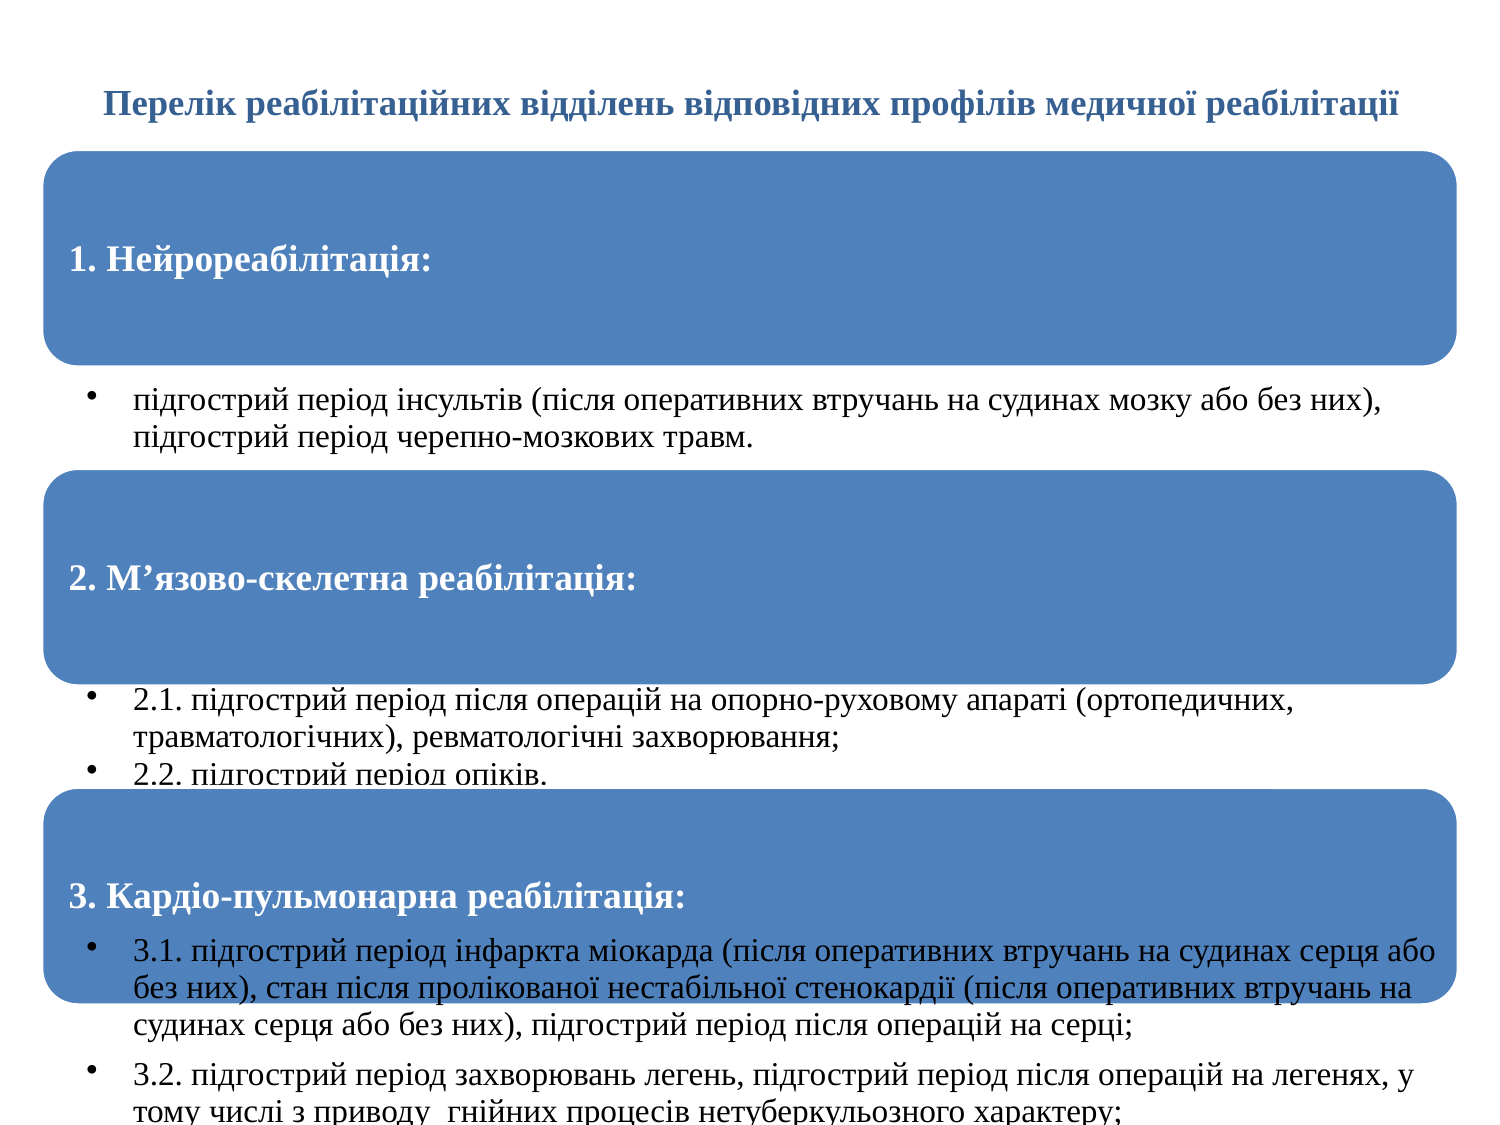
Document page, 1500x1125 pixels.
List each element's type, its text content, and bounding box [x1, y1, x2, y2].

title Перелік реабілітаційних відділень відповідних профілів медичної реабілітації [76, 54, 1427, 147]
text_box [41, 148, 1459, 1107]
